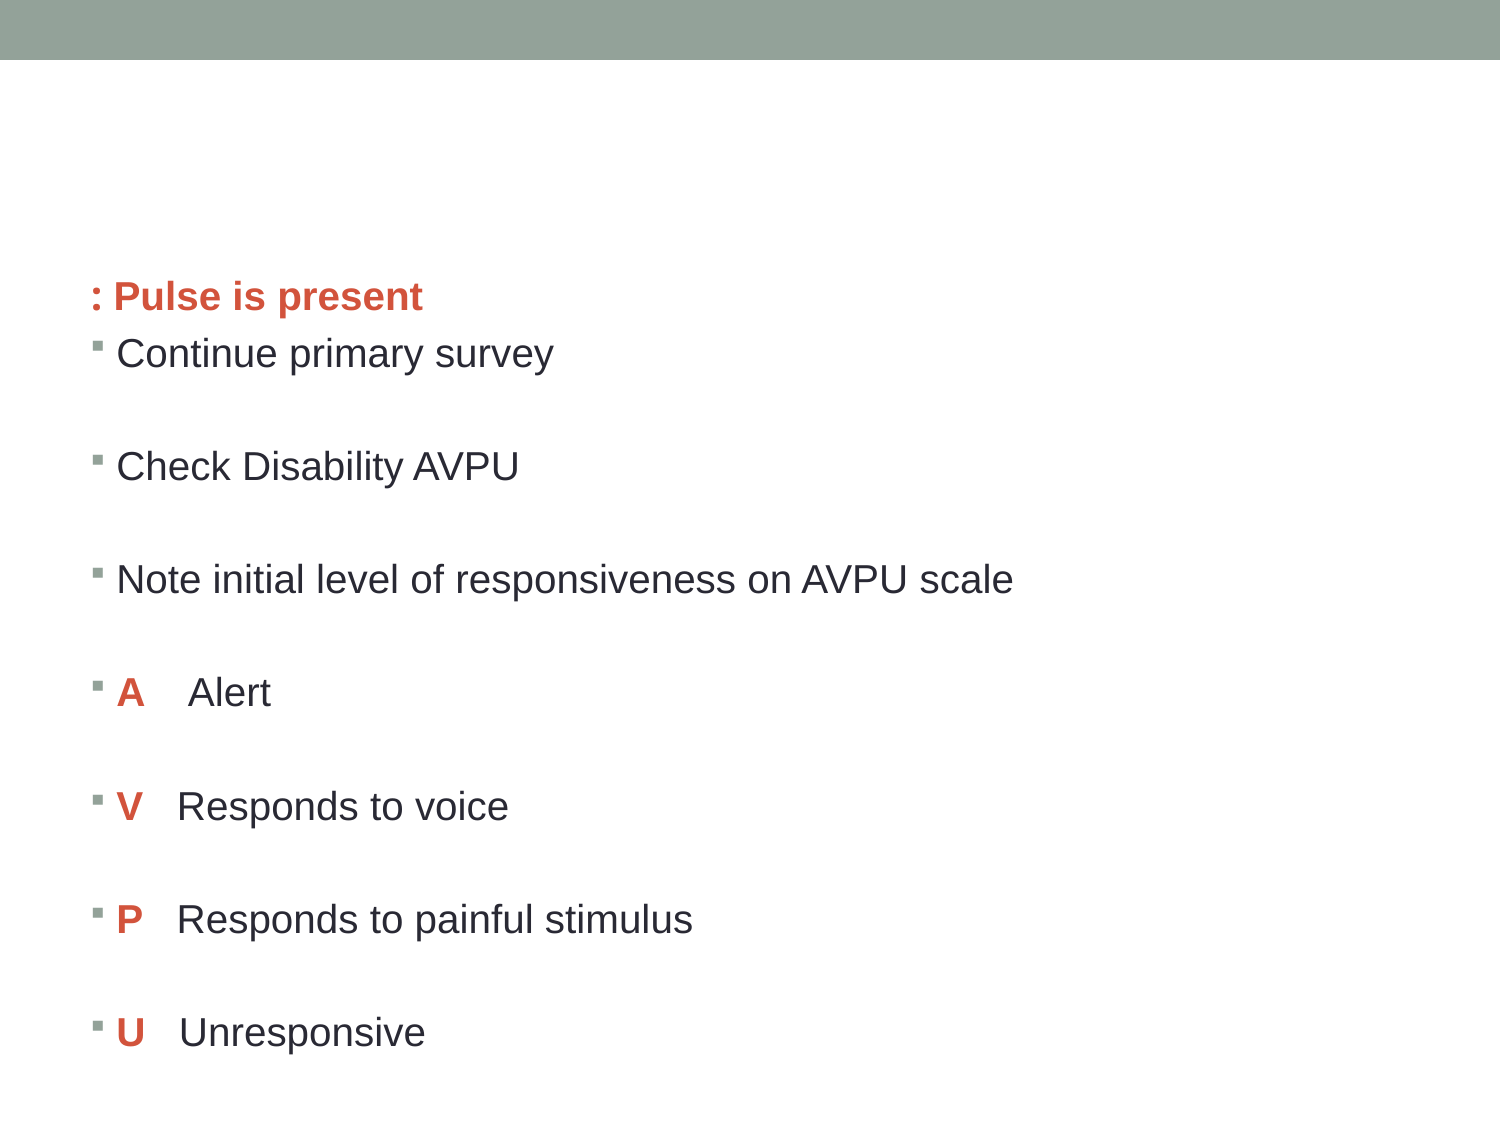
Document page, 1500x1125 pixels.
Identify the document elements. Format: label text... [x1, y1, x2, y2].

list Pulse is present : Continue primary survey Check Disability AVPU Note initial level of responsiveness on AVPU scale A Alert V Responds to voice P Responds to painful stimulus U Unresponsive [75, 262, 1425, 1063]
